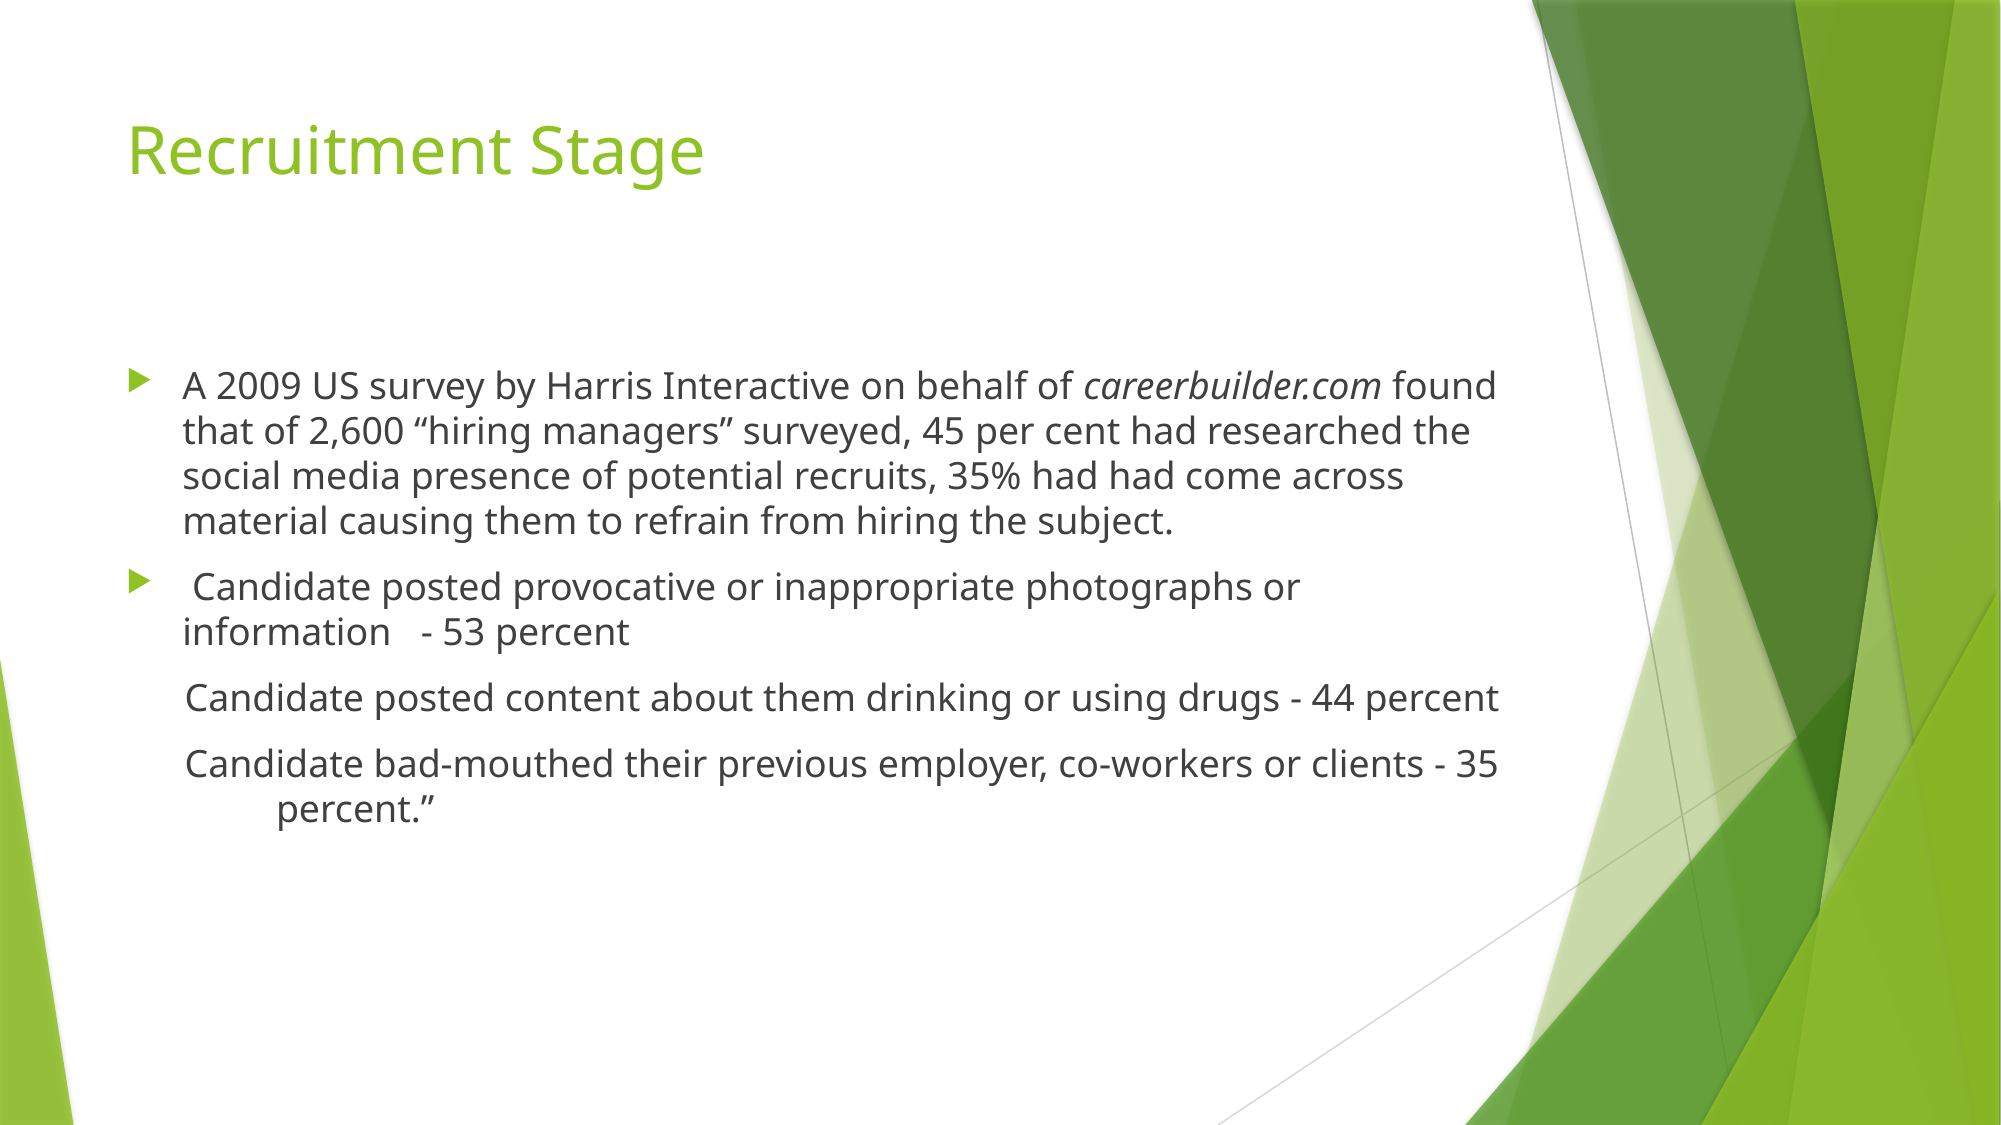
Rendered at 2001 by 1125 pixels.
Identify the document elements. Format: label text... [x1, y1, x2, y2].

title Recruitment Stage [111, 99, 1522, 317]
list A 2009 US survey by Harris Interactive on behalf of careerbuilder.com found that of 2,600 “hiring managers” surveyed, 45 per cent had researched the social media presence of potential recruits, 35% had had come across material causing them to refrain from hiring the subject. Candidate posted provocative or inappropriate photographs or information - 53 percent Candidate posted content about them drinking or using drugs - 44 percent Candidate bad-mouthed their previous employer, co-workers or clients - 35 percent.” [111, 354, 1522, 992]
